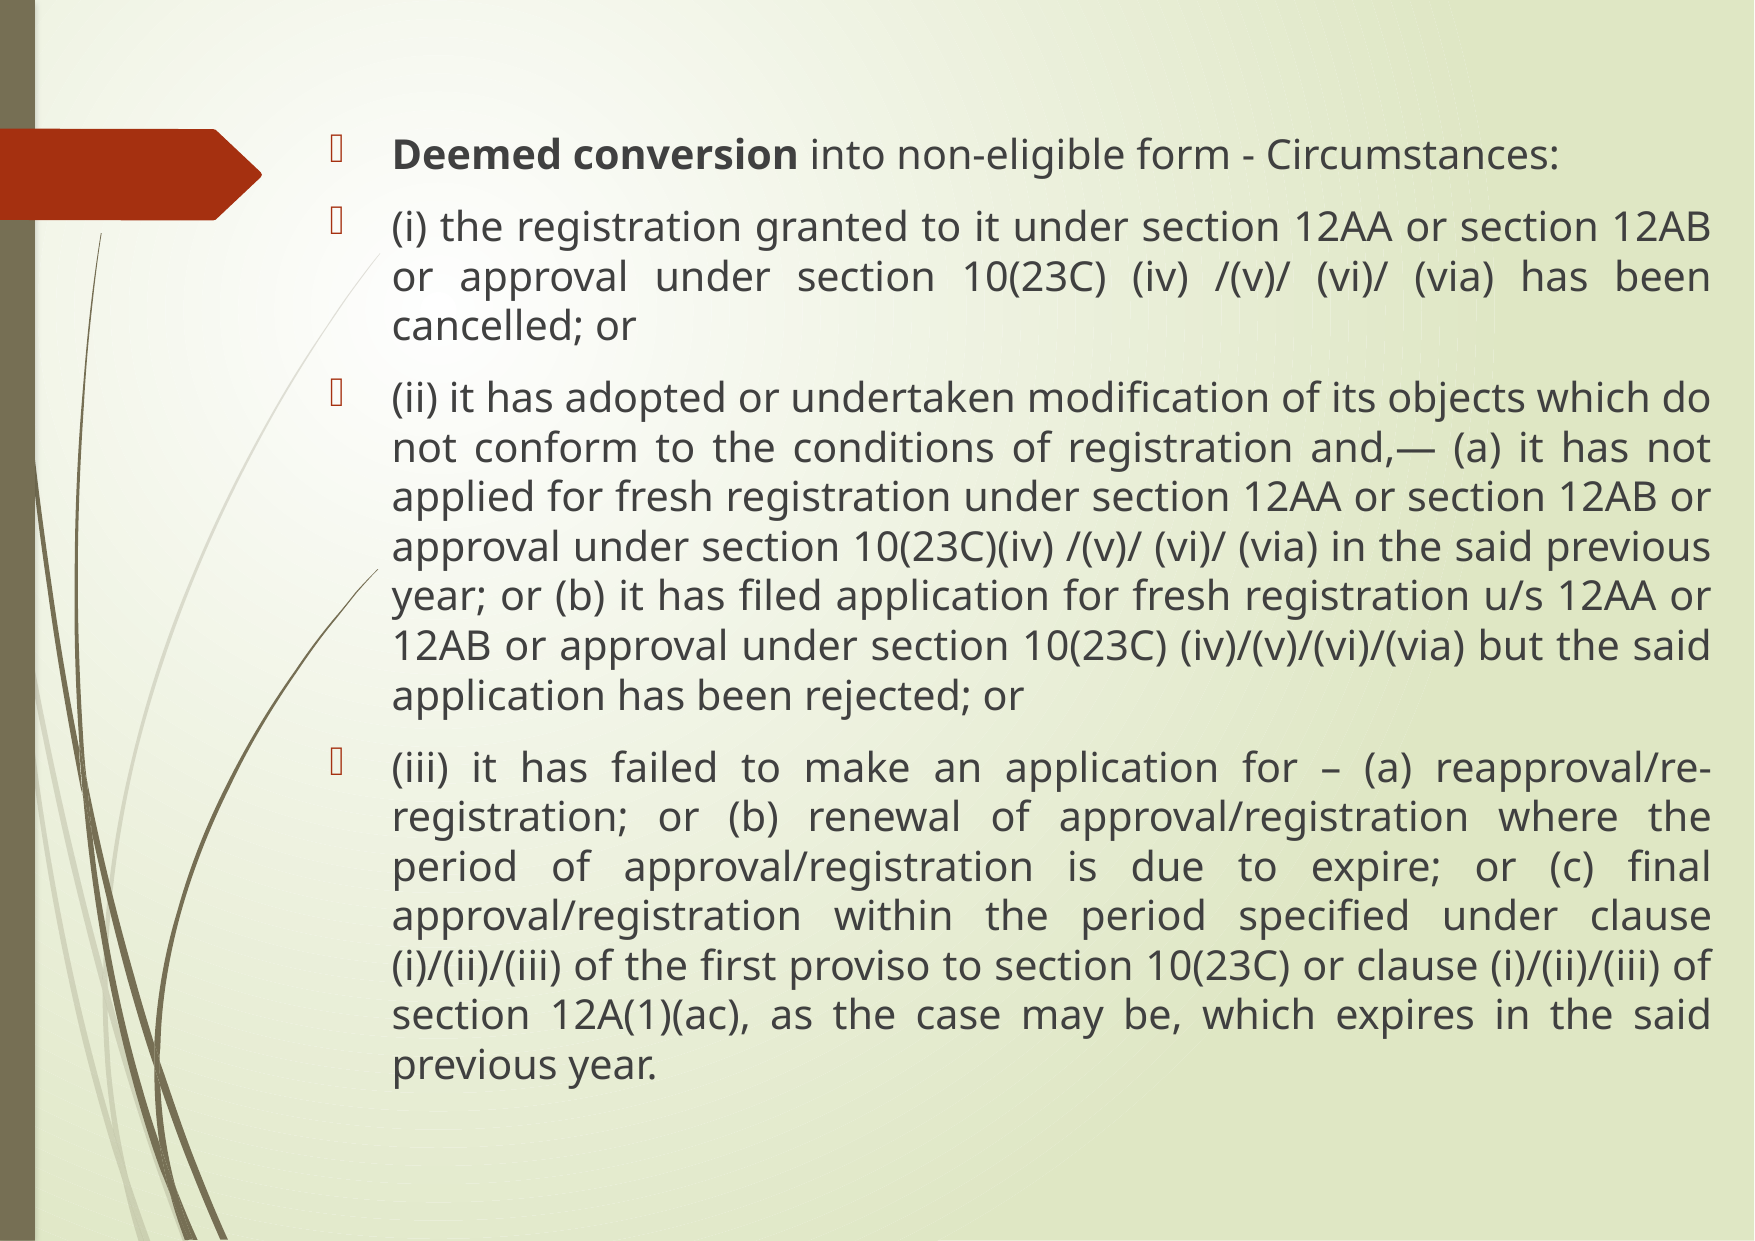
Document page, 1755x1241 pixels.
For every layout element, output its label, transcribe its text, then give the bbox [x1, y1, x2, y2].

list Deemed conversion into non-eligible form - Circumstances: (i) the registration granted to it under section 12AA or section 12AB or approval under section 10(23C) (iv) /(v)/ (vi)/ (via) has been cancelled; or (ii) it has adopted or undertaken modification of its objects which do not conform to the conditions of registration and,— (a) it has not applied for fresh registration under section 12AA or section 12AB or approval under section 10(23C)(iv) /(v)/ (vi)/ (via) in the said previous year; or (b) it has filed application for fresh registration u/s 12AA or 12AB or approval under section 10(23C) (iv)/(v)/(vi)/(via) but the said application has been rejected; or (iii) it has failed to make an application for – (a) reapproval/re-registration; or (b) renewal of approval/registration where the period of approval/registration is due to expire; or (c) final approval/registration within the period specified under clause (i)/(ii)/(iii) of the first proviso to section 10(23C) or clause (i)/(ii)/(iii) of section 12A(1)(ac), as the case may be, which expires in the said previous year. [314, 120, 1728, 1241]
